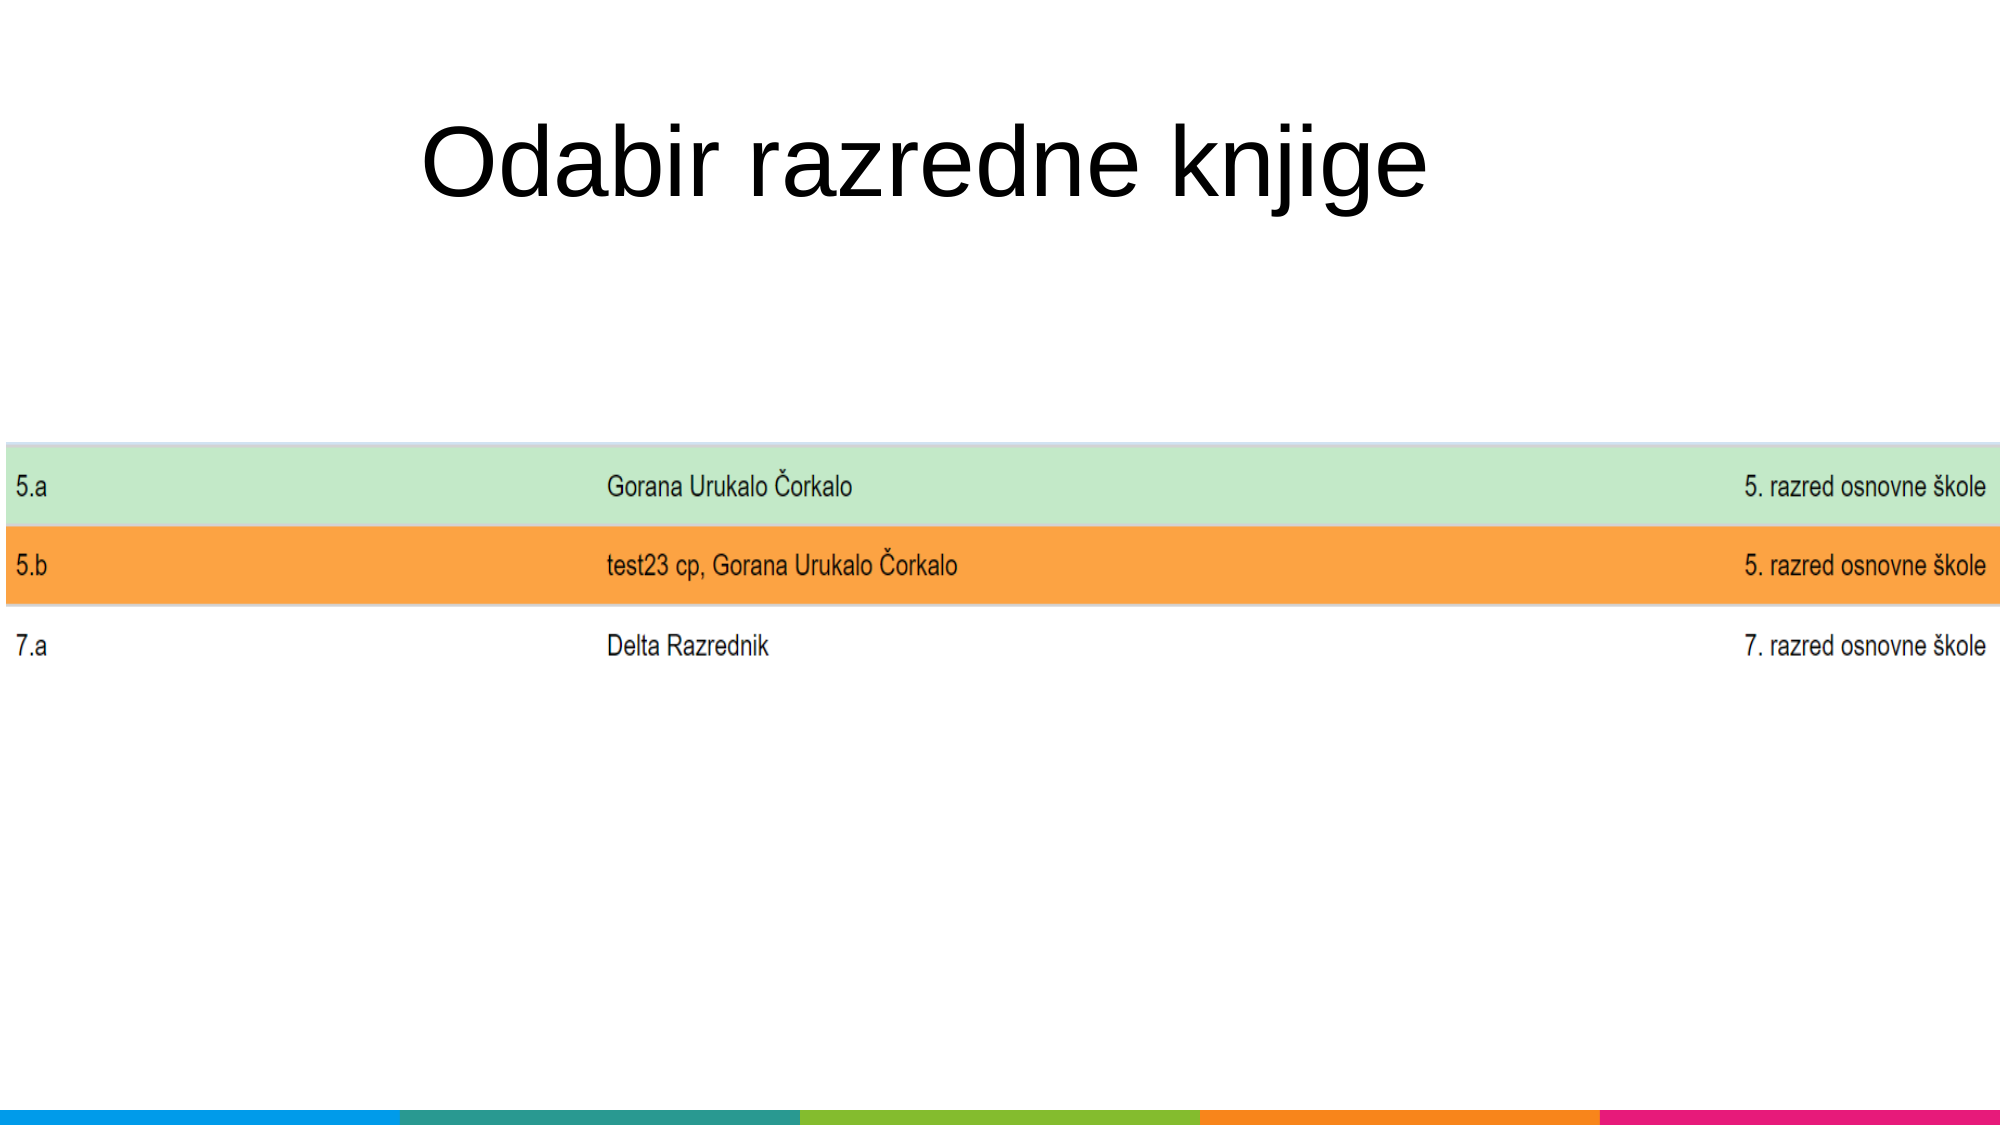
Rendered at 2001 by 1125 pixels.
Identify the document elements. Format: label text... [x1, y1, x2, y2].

text_box Odabir razredne knjige [313, 88, 1539, 252]
picture [5, 442, 2000, 683]
